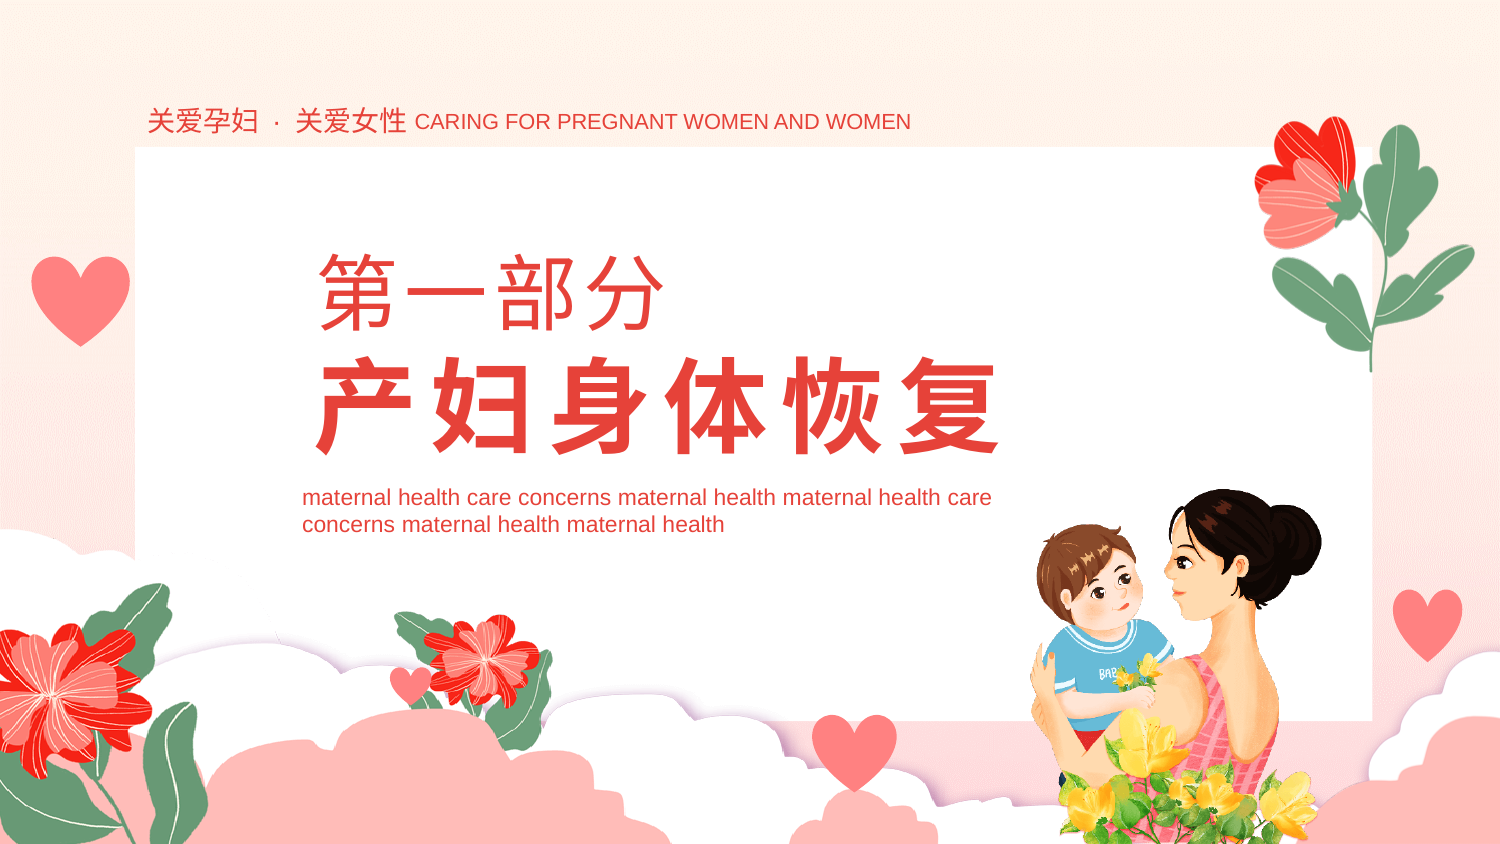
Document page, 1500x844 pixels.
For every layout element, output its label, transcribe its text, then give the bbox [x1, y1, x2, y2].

text_box 产妇身体恢复 [299, 334, 1018, 474]
text_box 第一部分 [300, 234, 683, 350]
text_box [1430, 588, 1461, 598]
text_box [30, 255, 131, 349]
text_box maternal health care concerns maternal health maternal health care concerns maternal health maternal health [287, 475, 940, 500]
picture [0, 0, 1500, 844]
text_box [134, 146, 1373, 500]
text_box [1399, 588, 1425, 598]
text_box 关爱孕妇 · 关爱女性 [132, 95, 425, 145]
text_box CARING FOR PREGNANT WOMEN AND WOMEN [399, 100, 1004, 142]
